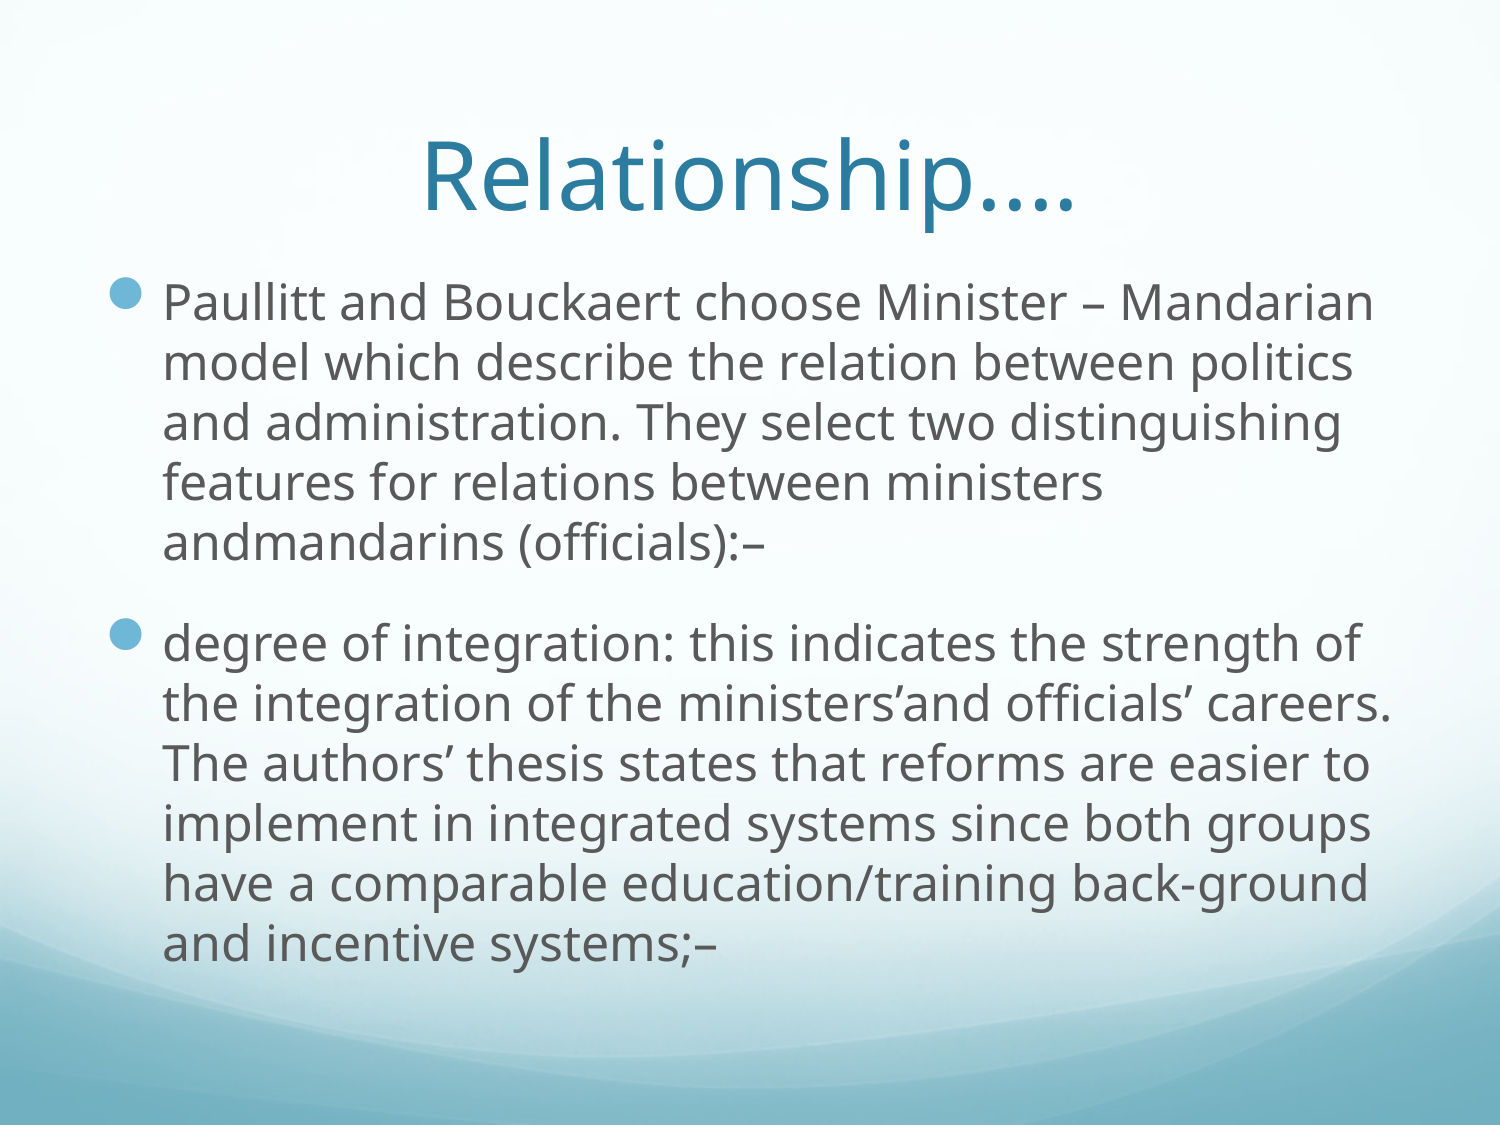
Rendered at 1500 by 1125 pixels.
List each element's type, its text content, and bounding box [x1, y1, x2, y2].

list Paullitt and Bouckaert choose Minister – Mandarian model which describe the relation between politics and administration. They select two distinguishing features for relations between ministers andmandarins (officials):– degree of integration: this indicates the strength of the integration of the ministers’and officials’ careers. The authors’ thesis states that reforms are easier to implement in integrated systems since both groups have a comparable education/training back-ground and incentive systems;– [90, 262, 1461, 1102]
title Relationship.... [90, 17, 1410, 237]
